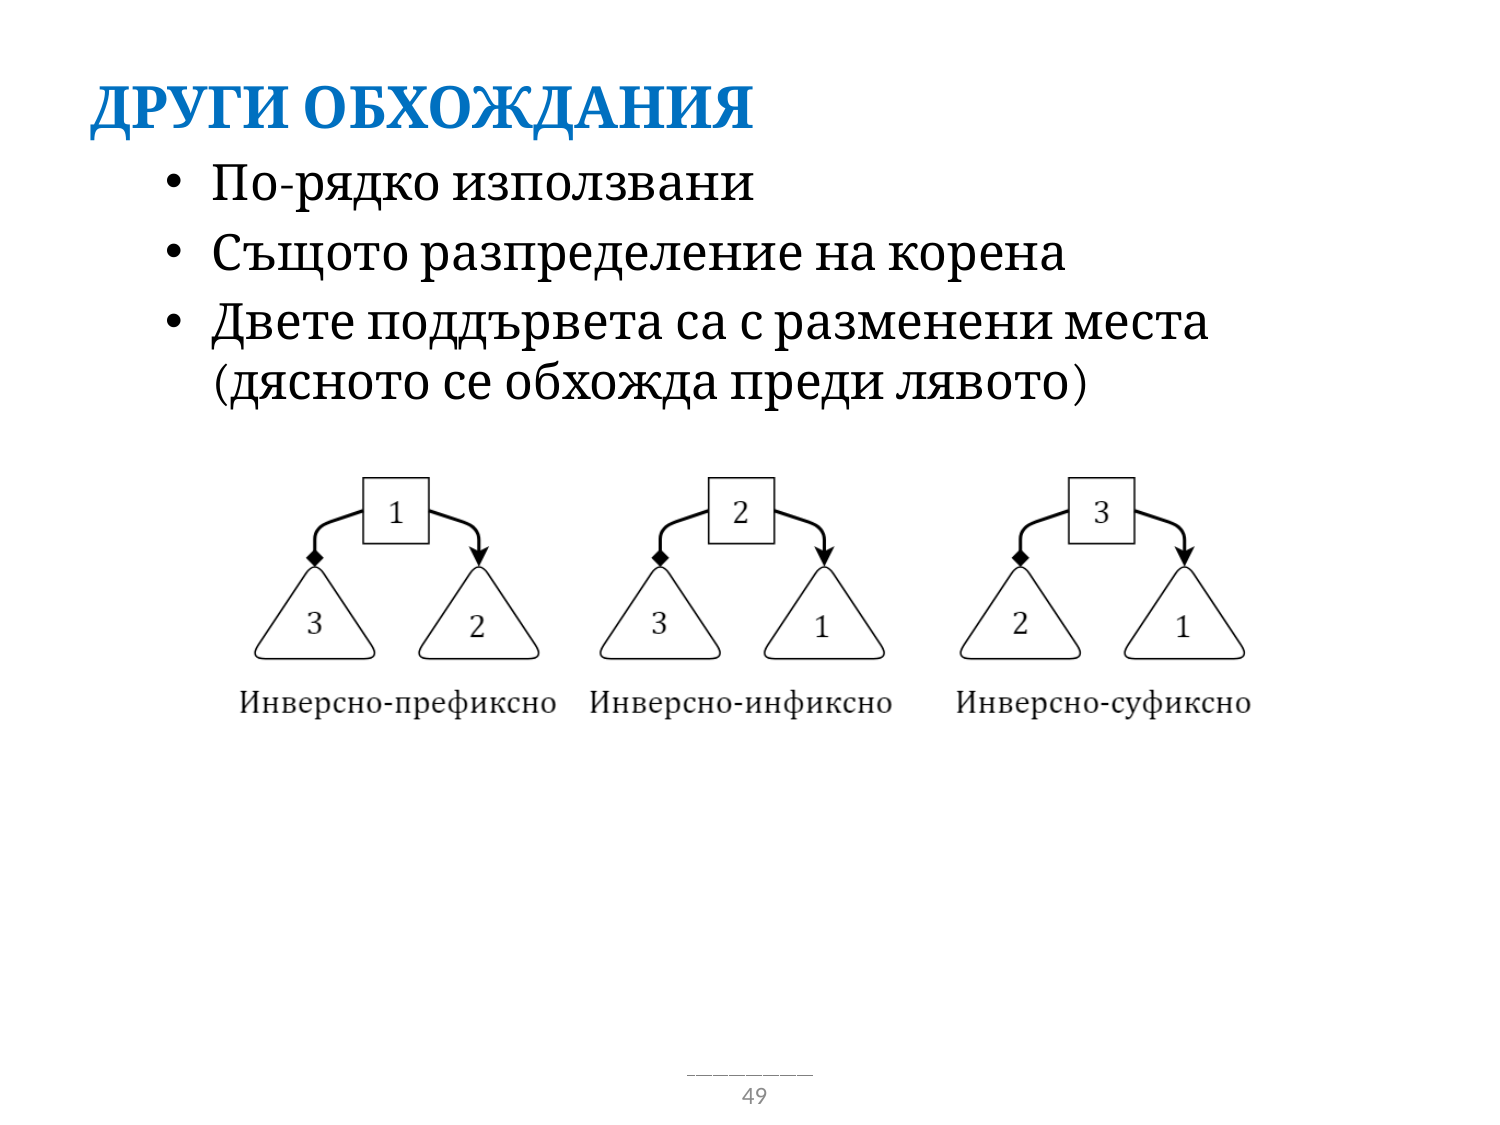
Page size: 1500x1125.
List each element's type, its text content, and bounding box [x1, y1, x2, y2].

list Други обхождания По-рядко използвани Същото разпределение на корена Двете поддървета са с разменени места (дясното се обхожда преди лявото) [75, 62, 1450, 1063]
slide_number 49 [579, 1065, 930, 1125]
picture [231, 476, 1269, 726]
